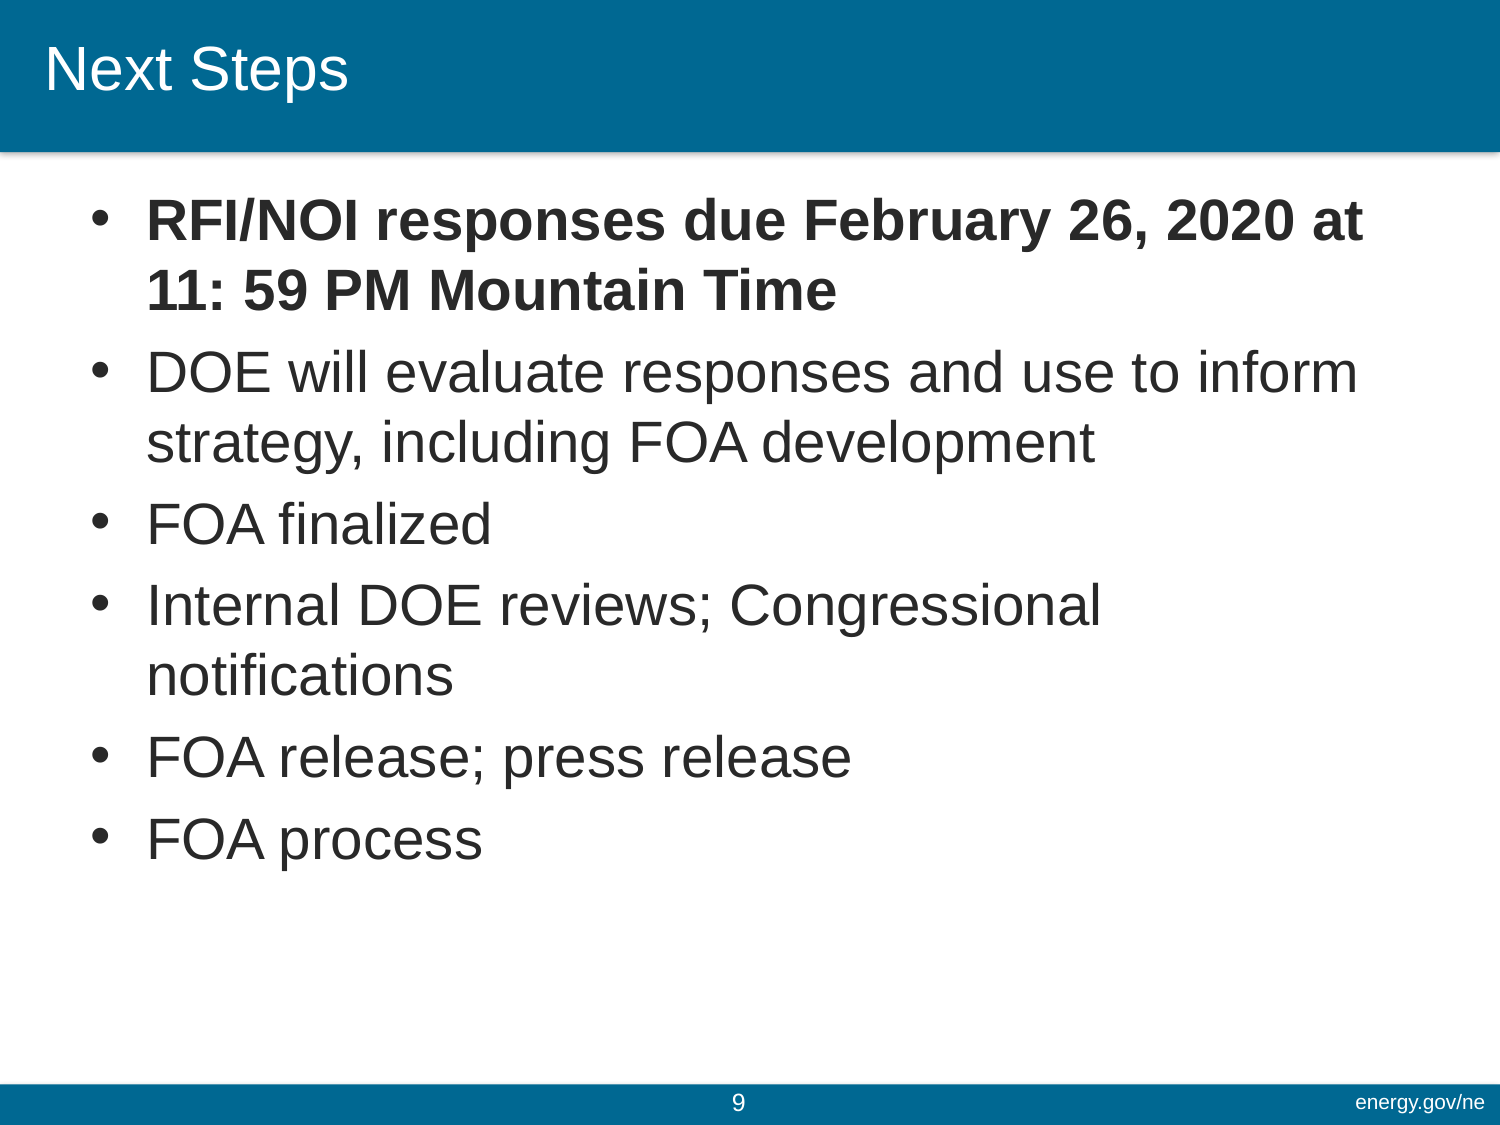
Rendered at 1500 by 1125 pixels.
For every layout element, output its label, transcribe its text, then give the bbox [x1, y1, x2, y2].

title Next Steps [28, 0, 959, 149]
list RFI/NOI responses due February 26, 2020 at 11: 59 PM Mountain Time DOE will evaluate responses and use to inform strategy, including FOA development FOA finalized Internal DOE reviews; Congressional notifications FOA release; press release FOA process [74, 174, 1426, 1062]
